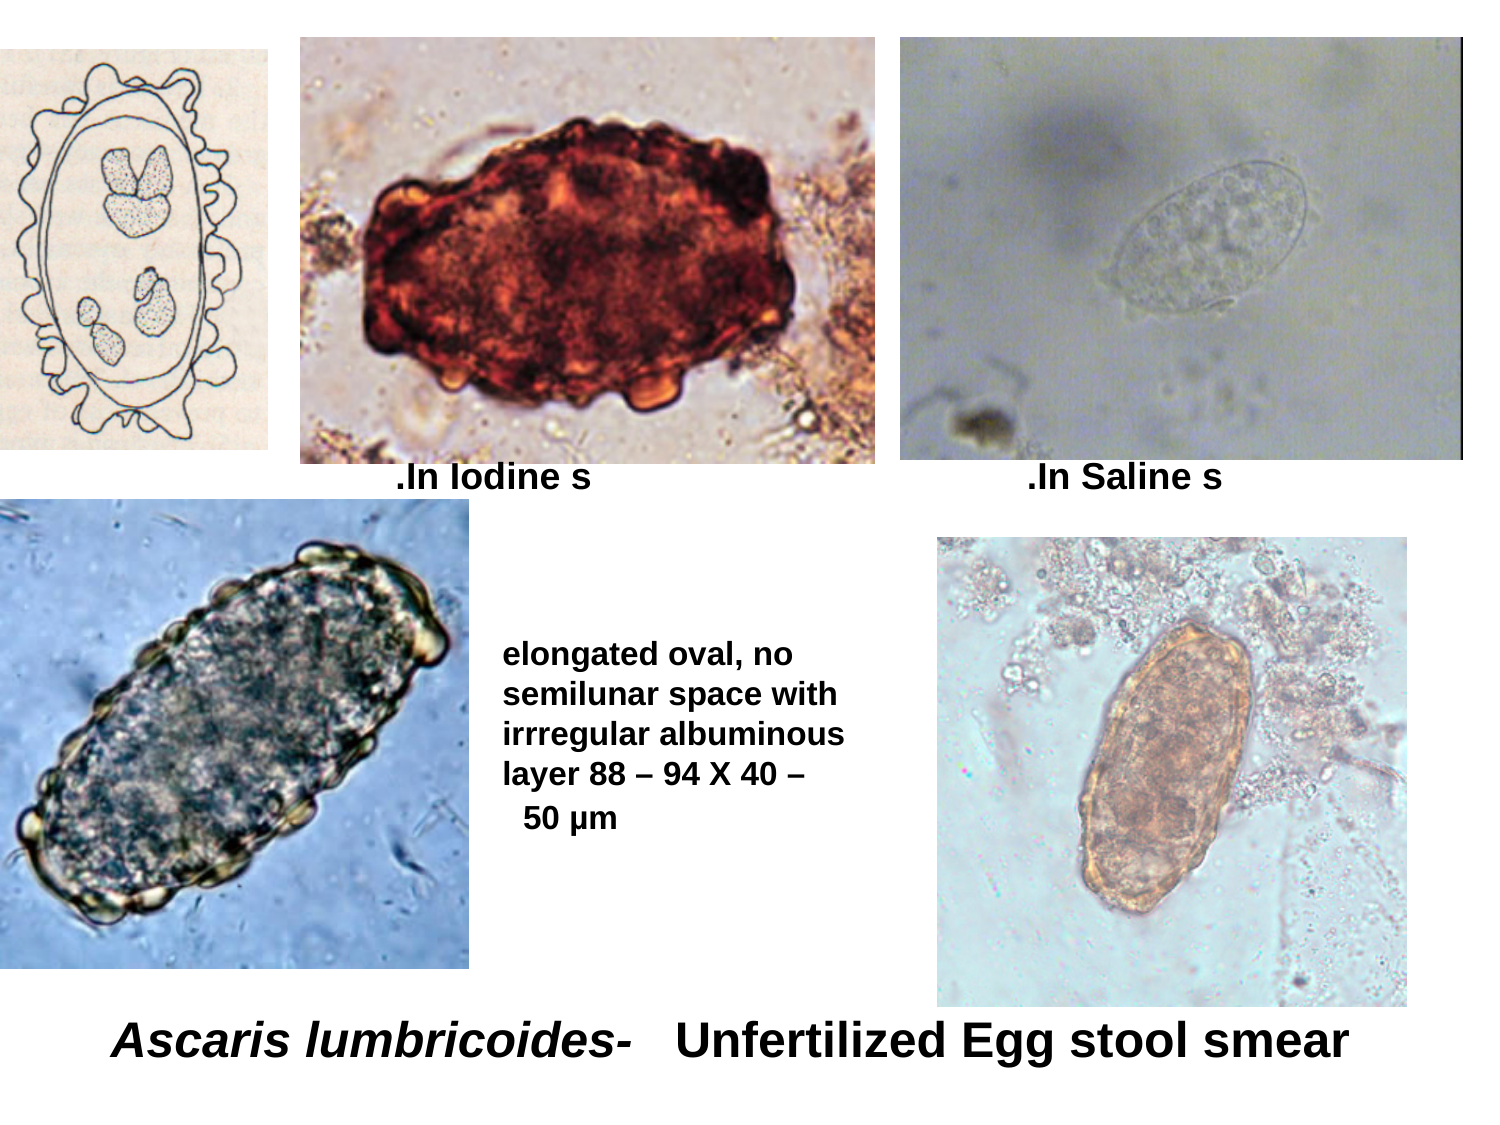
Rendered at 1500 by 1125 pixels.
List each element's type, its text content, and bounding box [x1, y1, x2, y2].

picture [937, 537, 1407, 1007]
picture [299, 37, 876, 464]
text_box In Iodine s. [337, 472, 650, 500]
text_box Ascaris lumbricoides- Unfertilized Egg stool smear [75, 999, 1400, 1075]
text_box In Saline s. [974, 469, 1275, 500]
picture [899, 37, 1463, 460]
picture [0, 49, 268, 451]
picture [0, 499, 469, 969]
text_box elongated oval, no semilunar space with irrregular albuminous layer 88 – 94 X 40 – 50 µm [487, 624, 863, 845]
